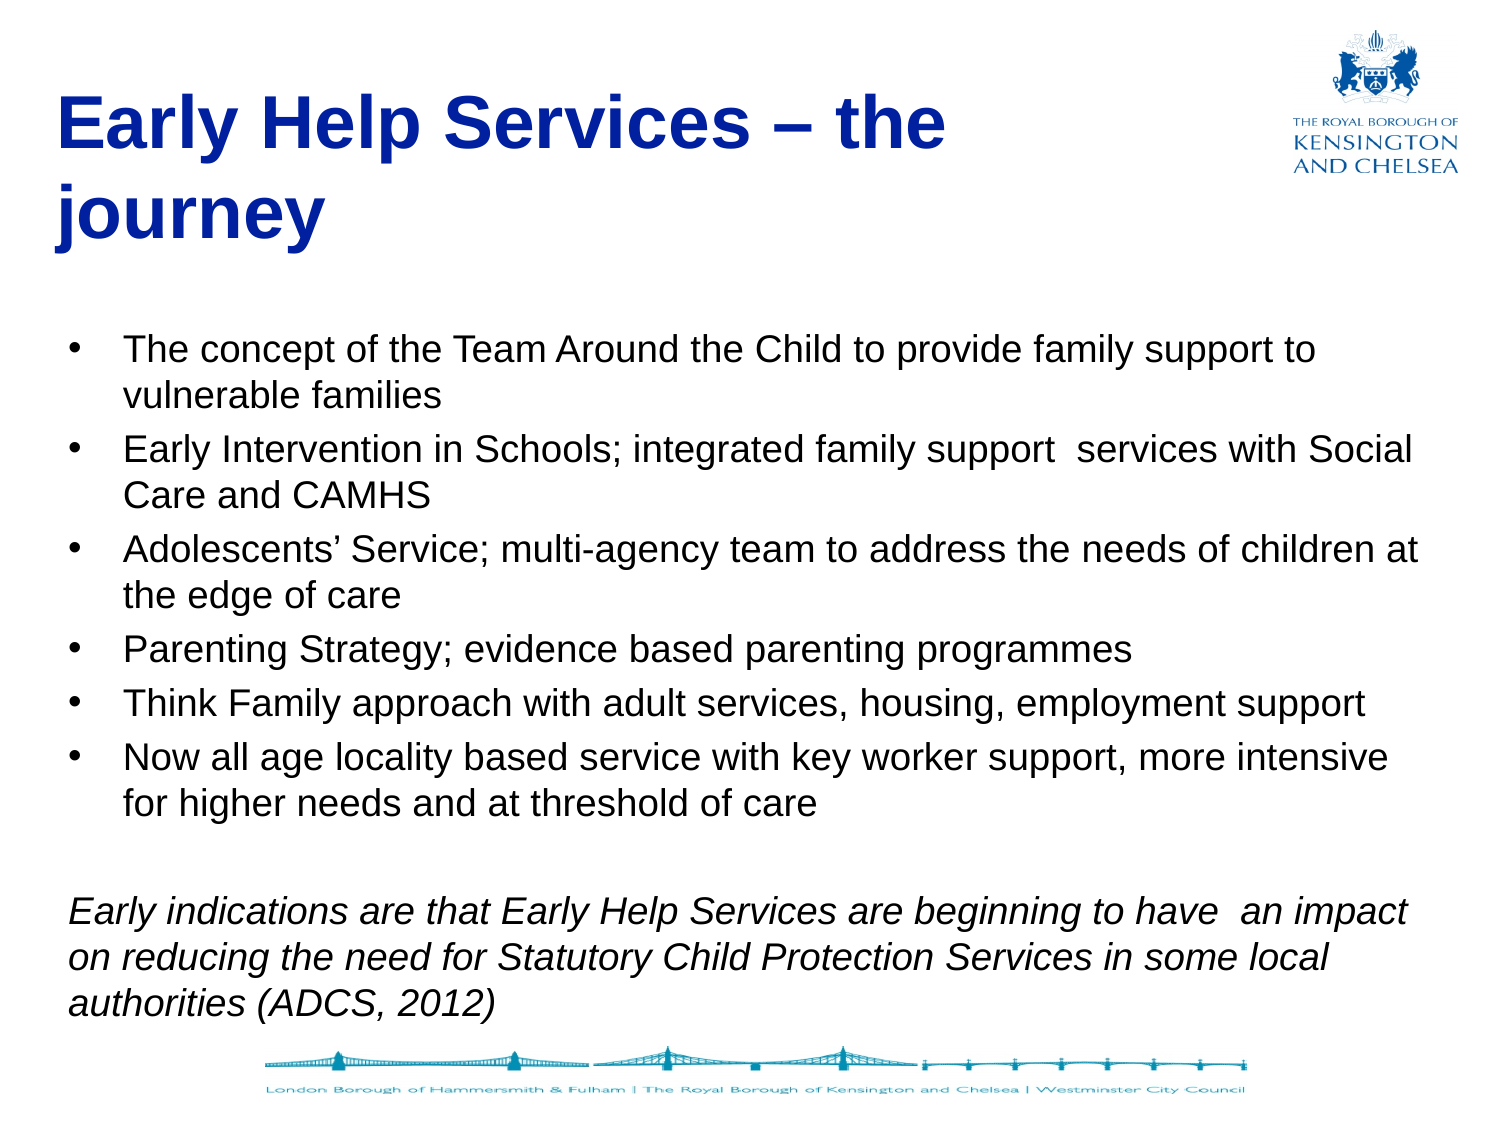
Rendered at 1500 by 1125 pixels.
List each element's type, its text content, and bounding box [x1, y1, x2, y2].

picture [1293, 30, 1458, 173]
picture [265, 1046, 1247, 1095]
subtitle The concept of the Team Around the Child to provide family support to vulnerable families Early Intervention in Schools; integrated family support services with Social Care and CAMHS Adolescents’ Service; multi-agency team to address the needs of children at the edge of care Parenting Strategy; evidence based parenting programmes Think Family approach with adult services, housing, employment support Now all age locality based service with key worker support, more intensive for higher needs and at threshold of care Early indications are that Early Help Services are beginning to have an impact on reducing the need for Statutory Child Protection Services in some local authorities (ADCS, 2012) [53, 267, 1436, 1035]
text_box Early Help Services – the journey [41, 66, 1046, 262]
